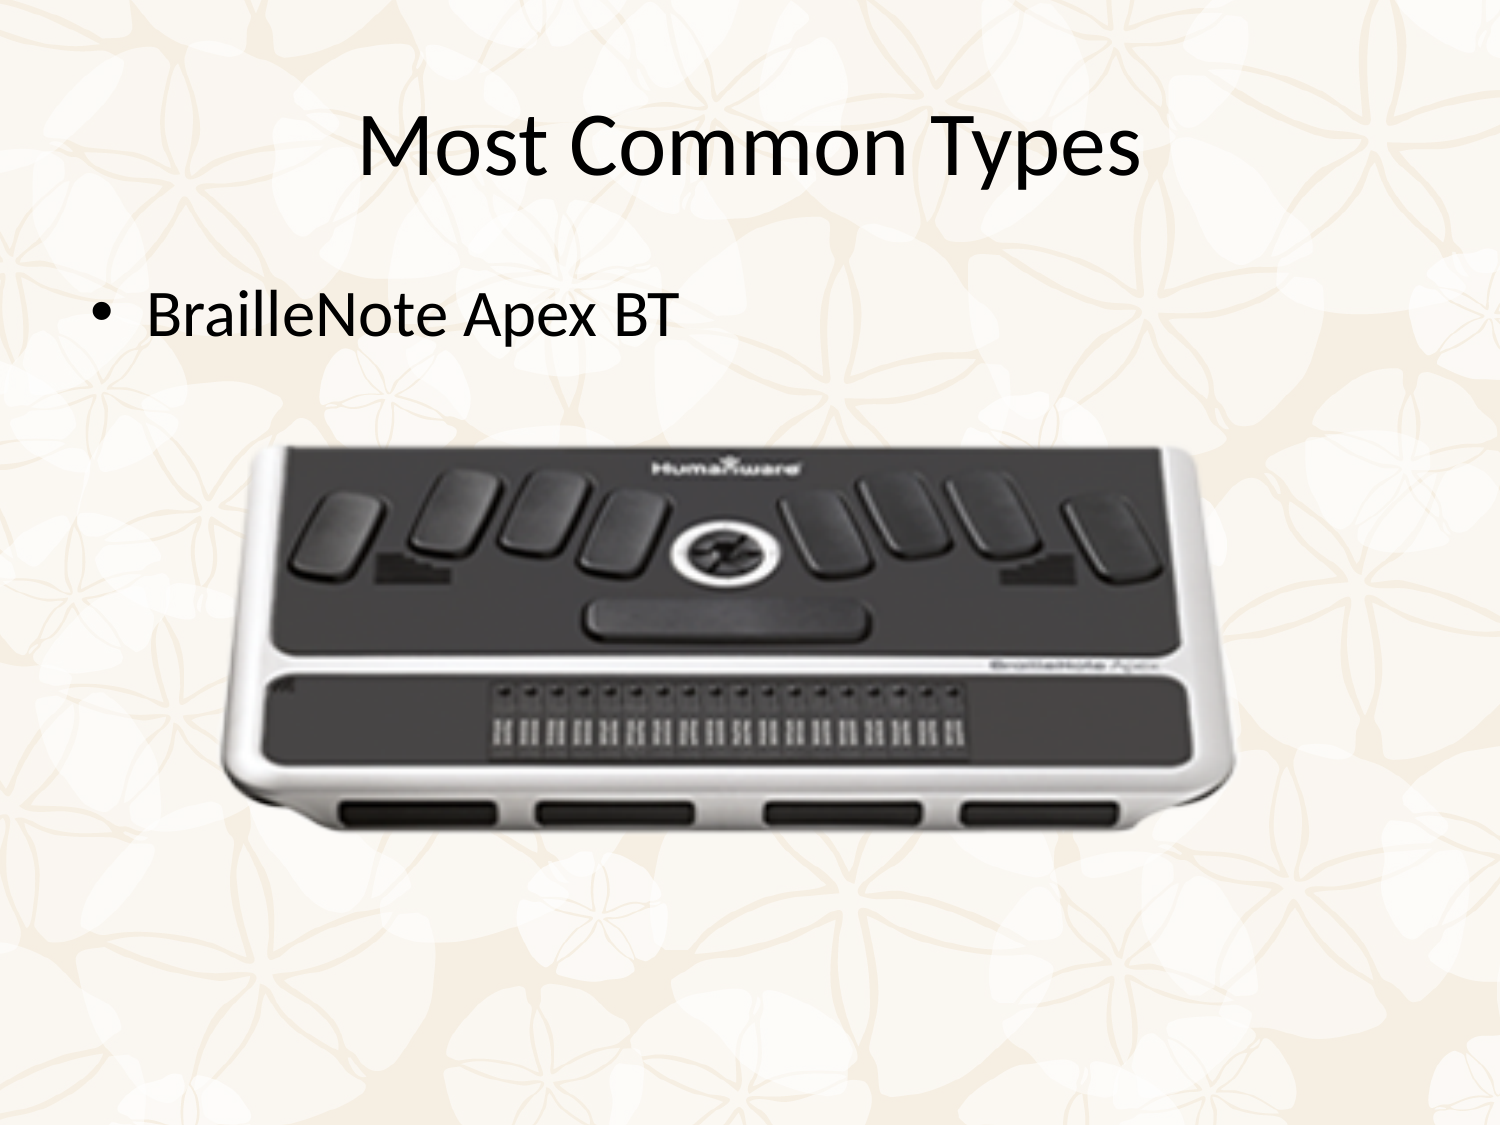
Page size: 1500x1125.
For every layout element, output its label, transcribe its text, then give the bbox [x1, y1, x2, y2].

list BrailleNote Apex BT [75, 262, 1425, 1005]
picture [199, 337, 1263, 965]
title Most Common Types [75, 45, 1425, 233]
